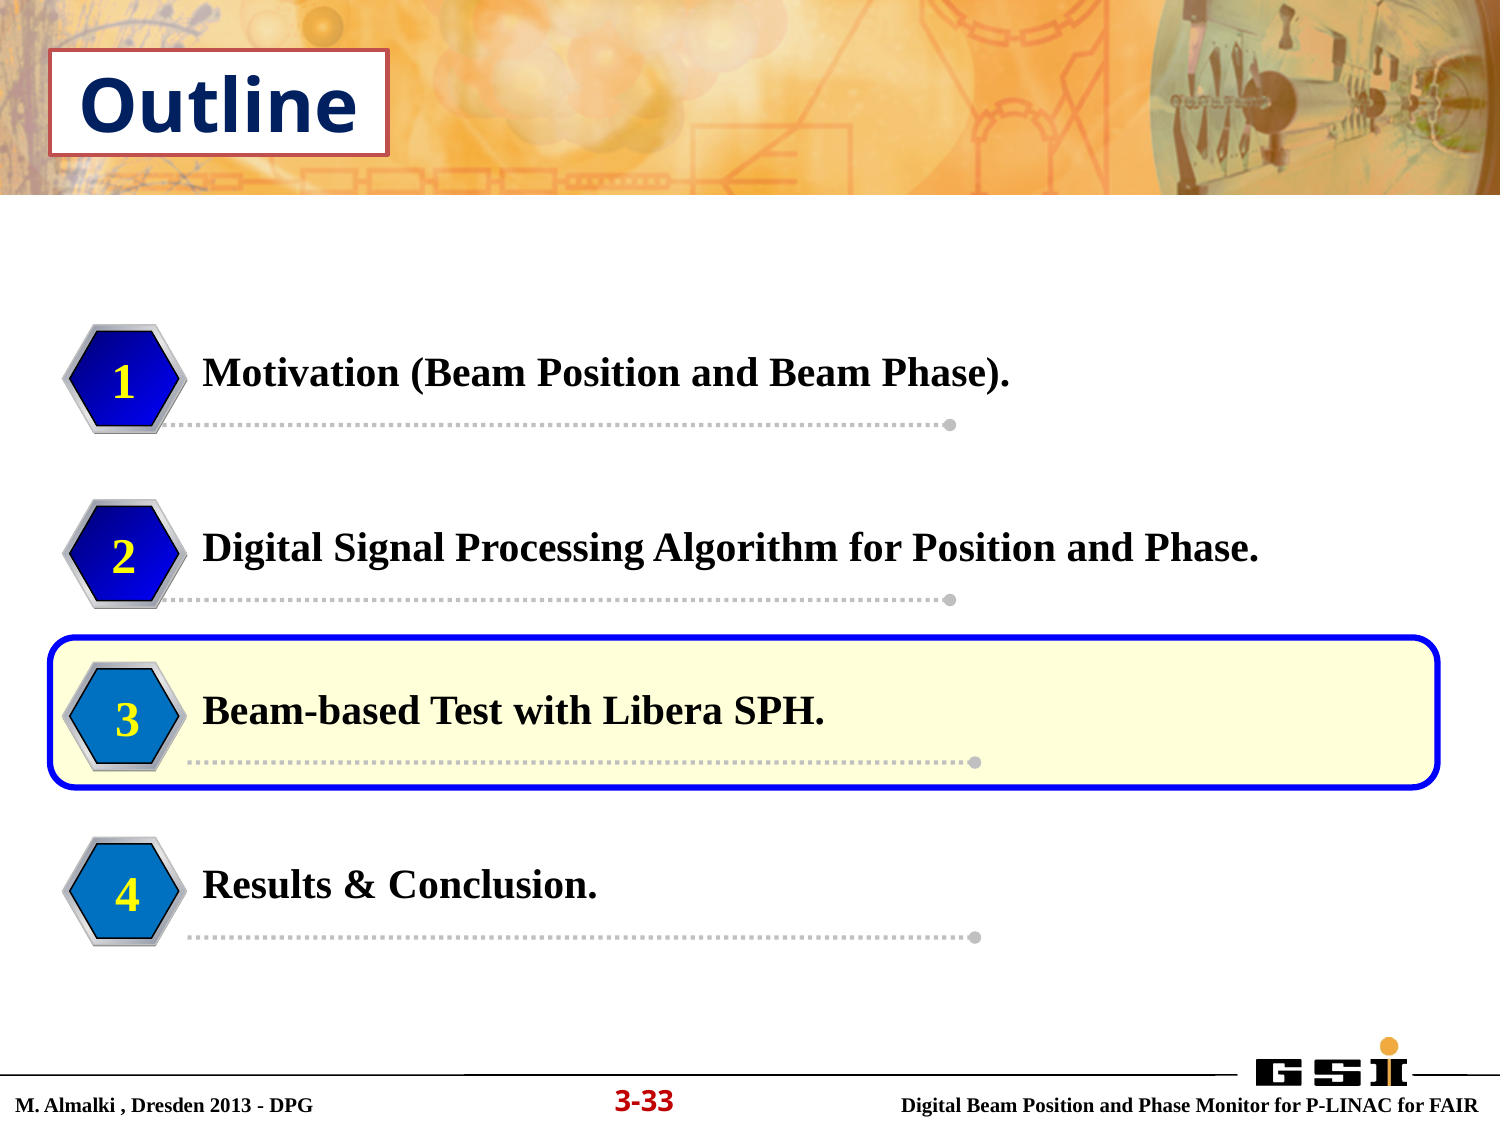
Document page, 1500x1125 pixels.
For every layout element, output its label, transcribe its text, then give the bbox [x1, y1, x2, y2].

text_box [0, 0, 1500, 1086]
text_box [62, 499, 1463, 610]
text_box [62, 662, 1138, 772]
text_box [62, 324, 1463, 435]
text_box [62, 837, 1500, 947]
text_box M. Almalki , Dresden 2013 - DPG Digital Beam Position and Phase Monitor for P-LINAC for FAIR [0, 1092, 1494, 1125]
